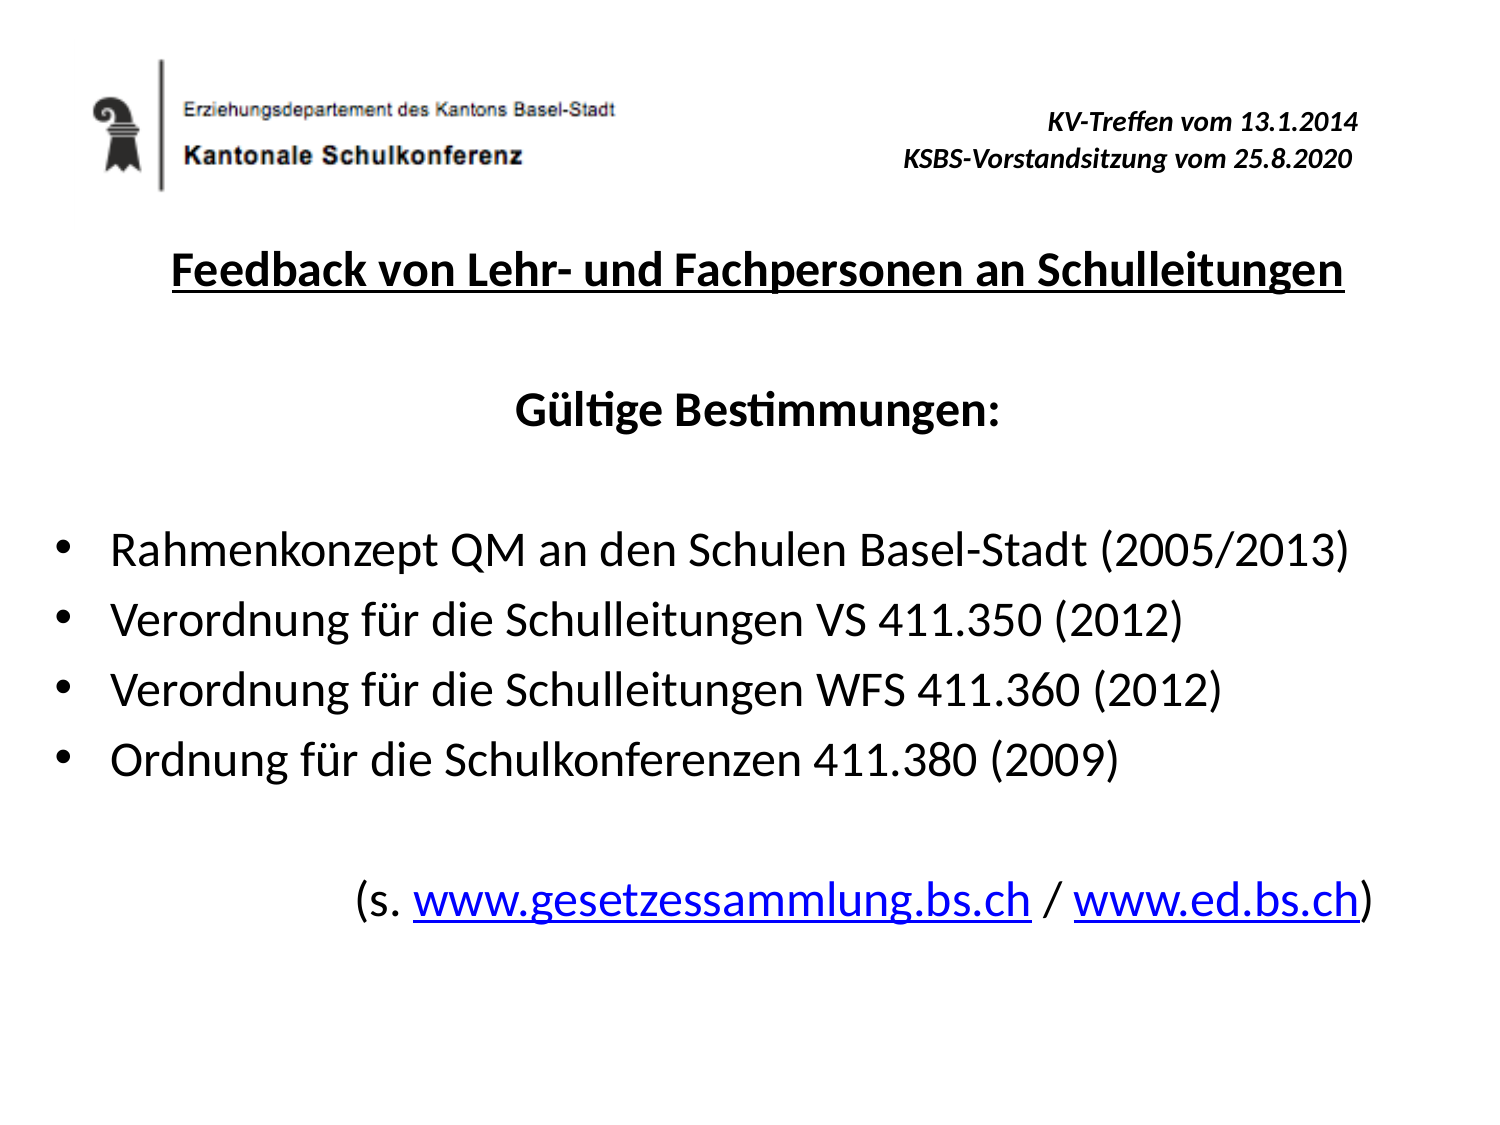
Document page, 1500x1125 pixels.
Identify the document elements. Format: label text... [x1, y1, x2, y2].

title KV-Treffen vom 13.1.2014 KSBS-Vorstandsitzung vom 25.8.2020 [639, 39, 1433, 229]
subtitle Feedback von Lehr- und Fachpersonen an Schulleitungen Gültige Bestimmungen: Rahmenkonzept QM an den Schulen Basel-Stadt (2005/2013) Verordnung für die Schulleitungen VS 411.350 (2012) Verordnung für die Schulleitungen WFS 411.360 (2012) Ordnung für die Schulkonferenzen 411.380 (2009) (s. www.gesetzessammlung.bs.ch / www.ed.bs.ch) [39, 229, 1477, 1095]
picture [73, 39, 637, 230]
